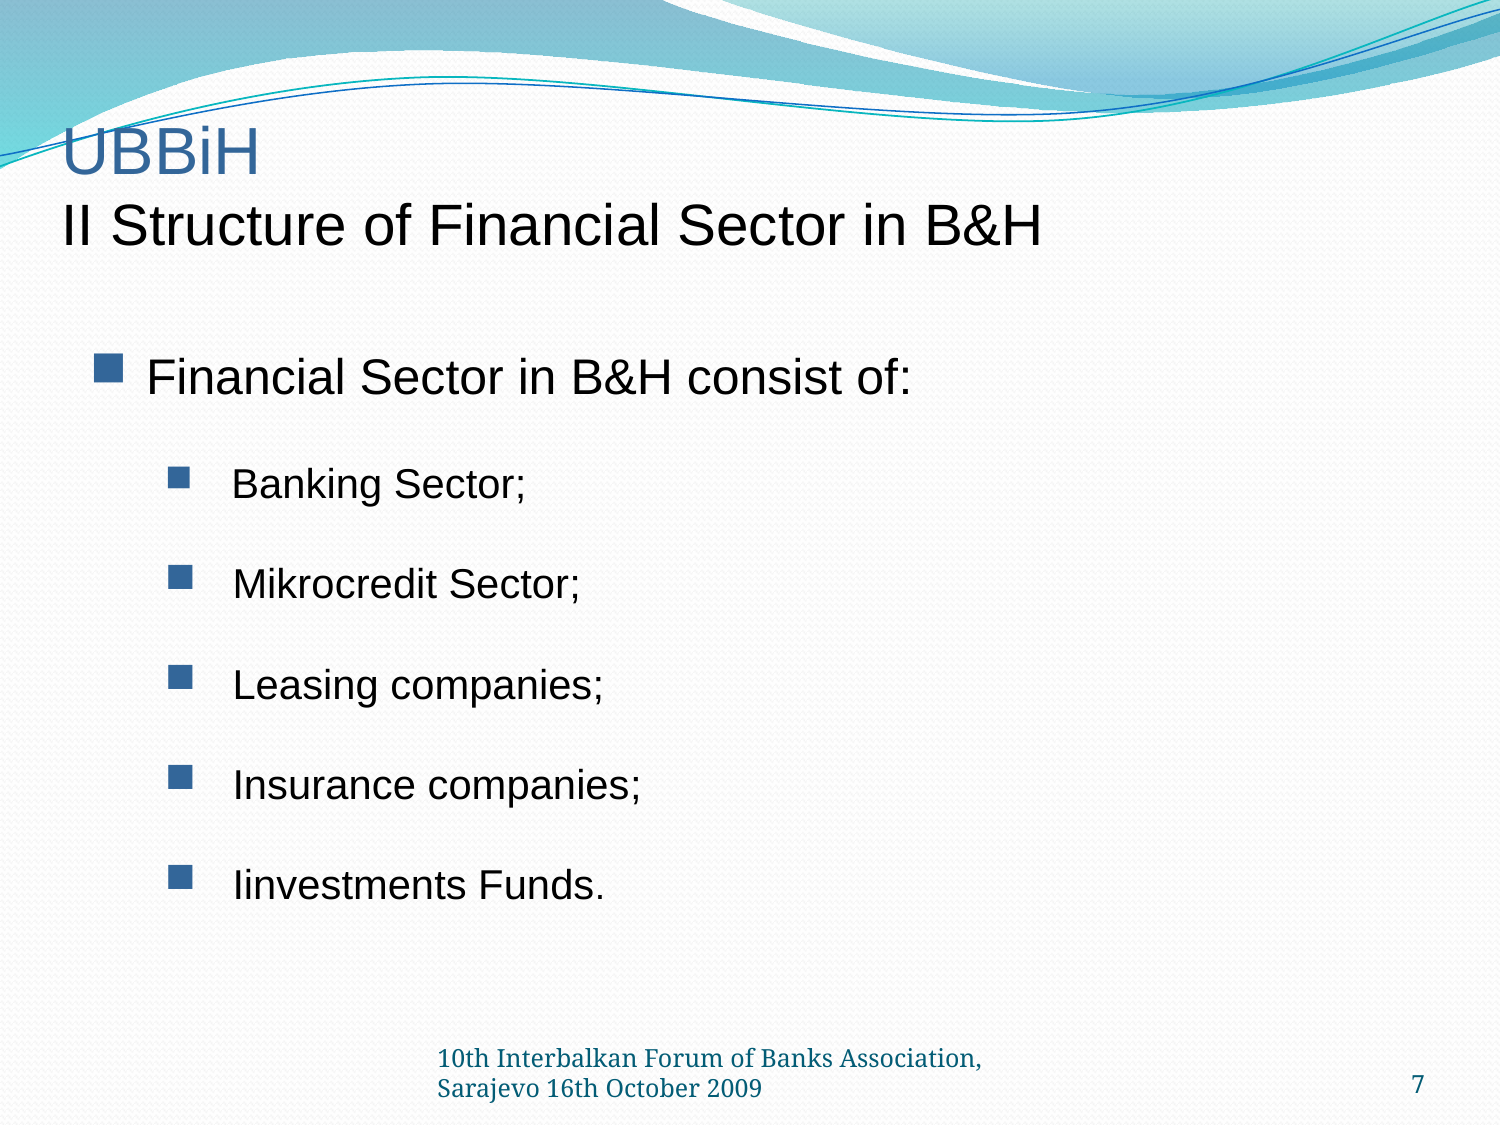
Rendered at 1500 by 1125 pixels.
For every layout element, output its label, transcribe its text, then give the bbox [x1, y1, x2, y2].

footer 10th Interbalkan Forum of Banks Association, Sarajevo 16th October 2009 [437, 1042, 988, 1103]
text_box UBBiH II Structure of Financial Sector in B&H [46, 128, 1431, 236]
text_box Financial Sector in B&H consist of: Banking Sector; Mikrocredit Sector; Leasing companies; Insurance companies; Iinvestments Funds. [74, 337, 1425, 1005]
slide_number 7 [1299, 1042, 1425, 1103]
